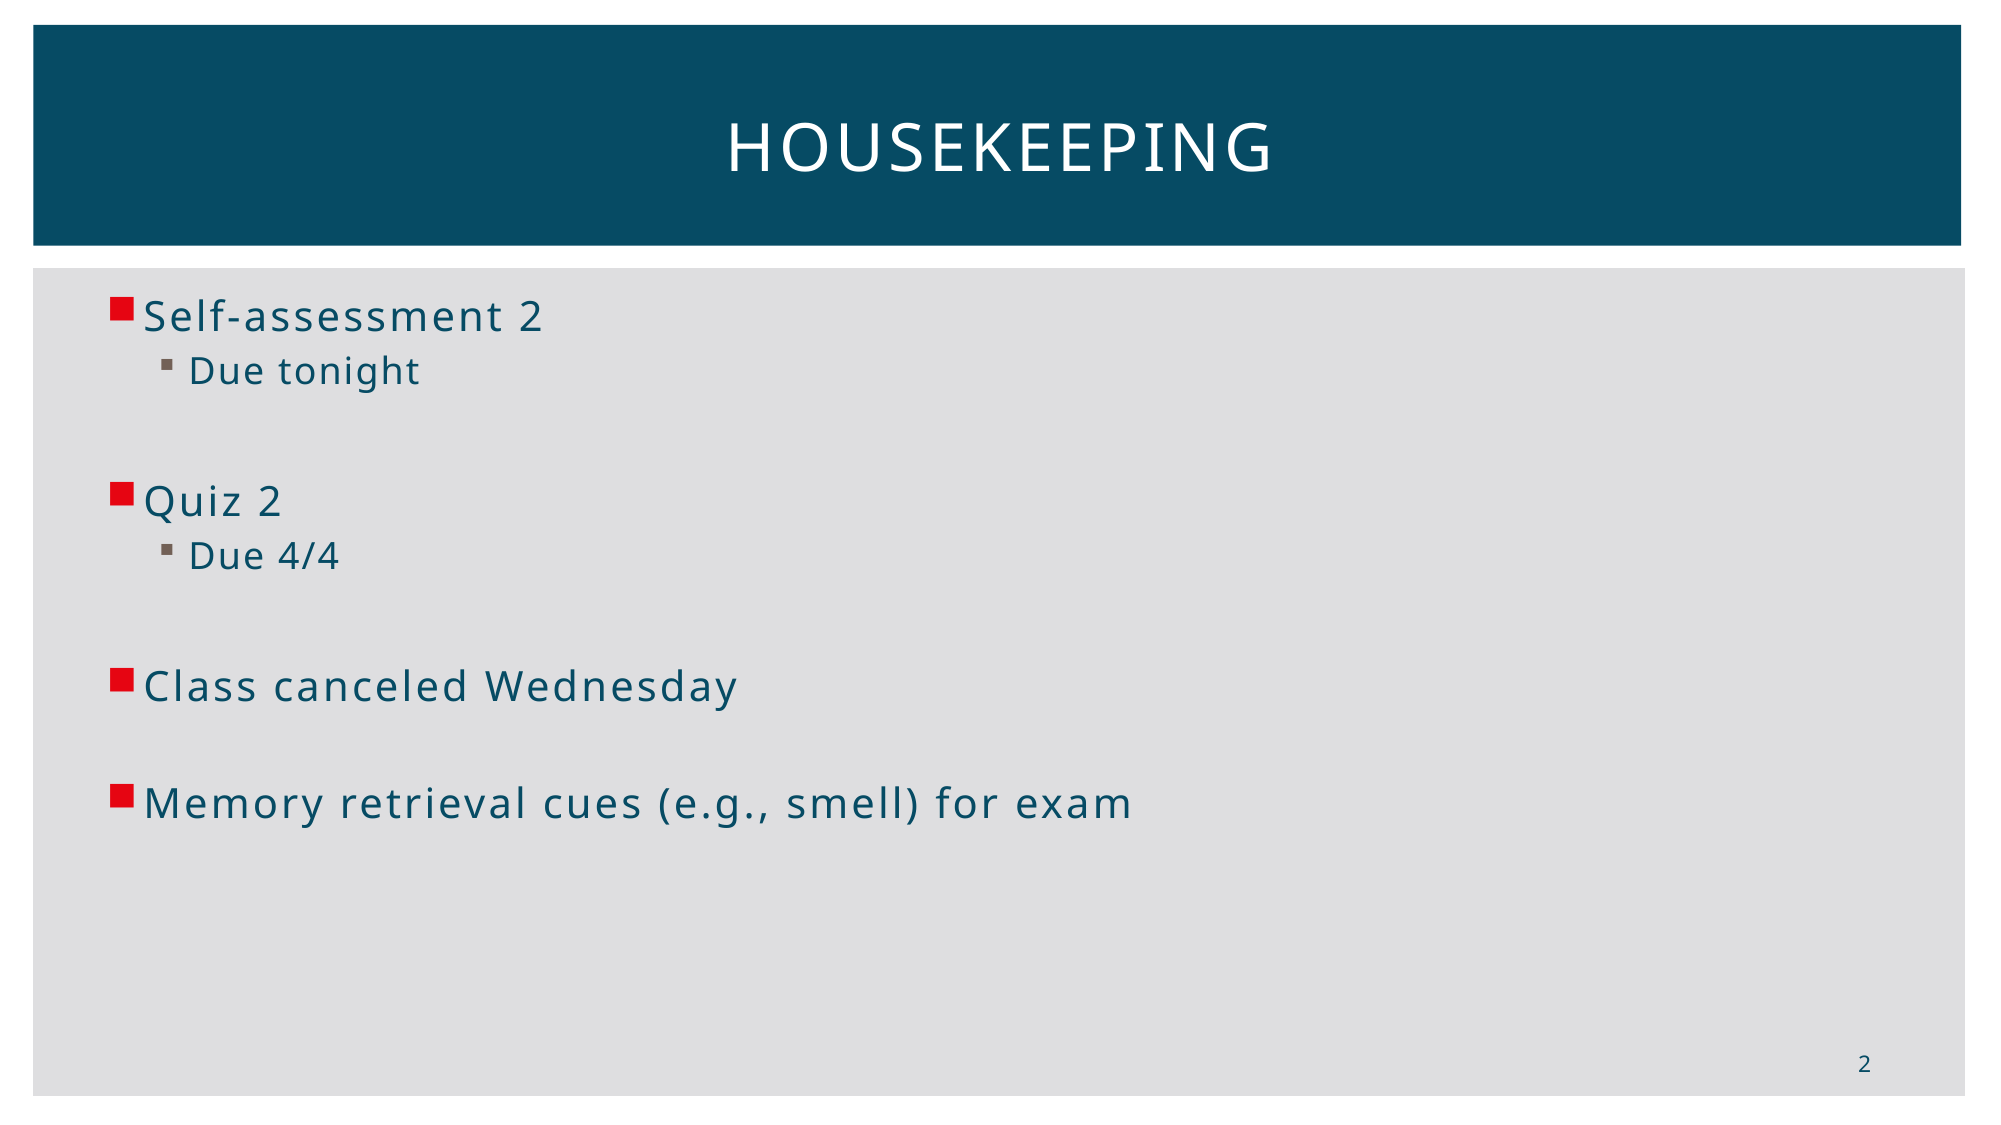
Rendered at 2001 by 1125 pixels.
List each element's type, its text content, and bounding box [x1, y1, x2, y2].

list Self-assessment 2 Due tonight Quiz 2 Due 4/4 Class canceled Wednesday Memory retrieval cues (e.g., smell) for exam [83, 281, 1923, 1005]
slide_number 2 [1800, 1041, 1930, 1089]
title Housekeeping [83, 58, 1917, 232]
